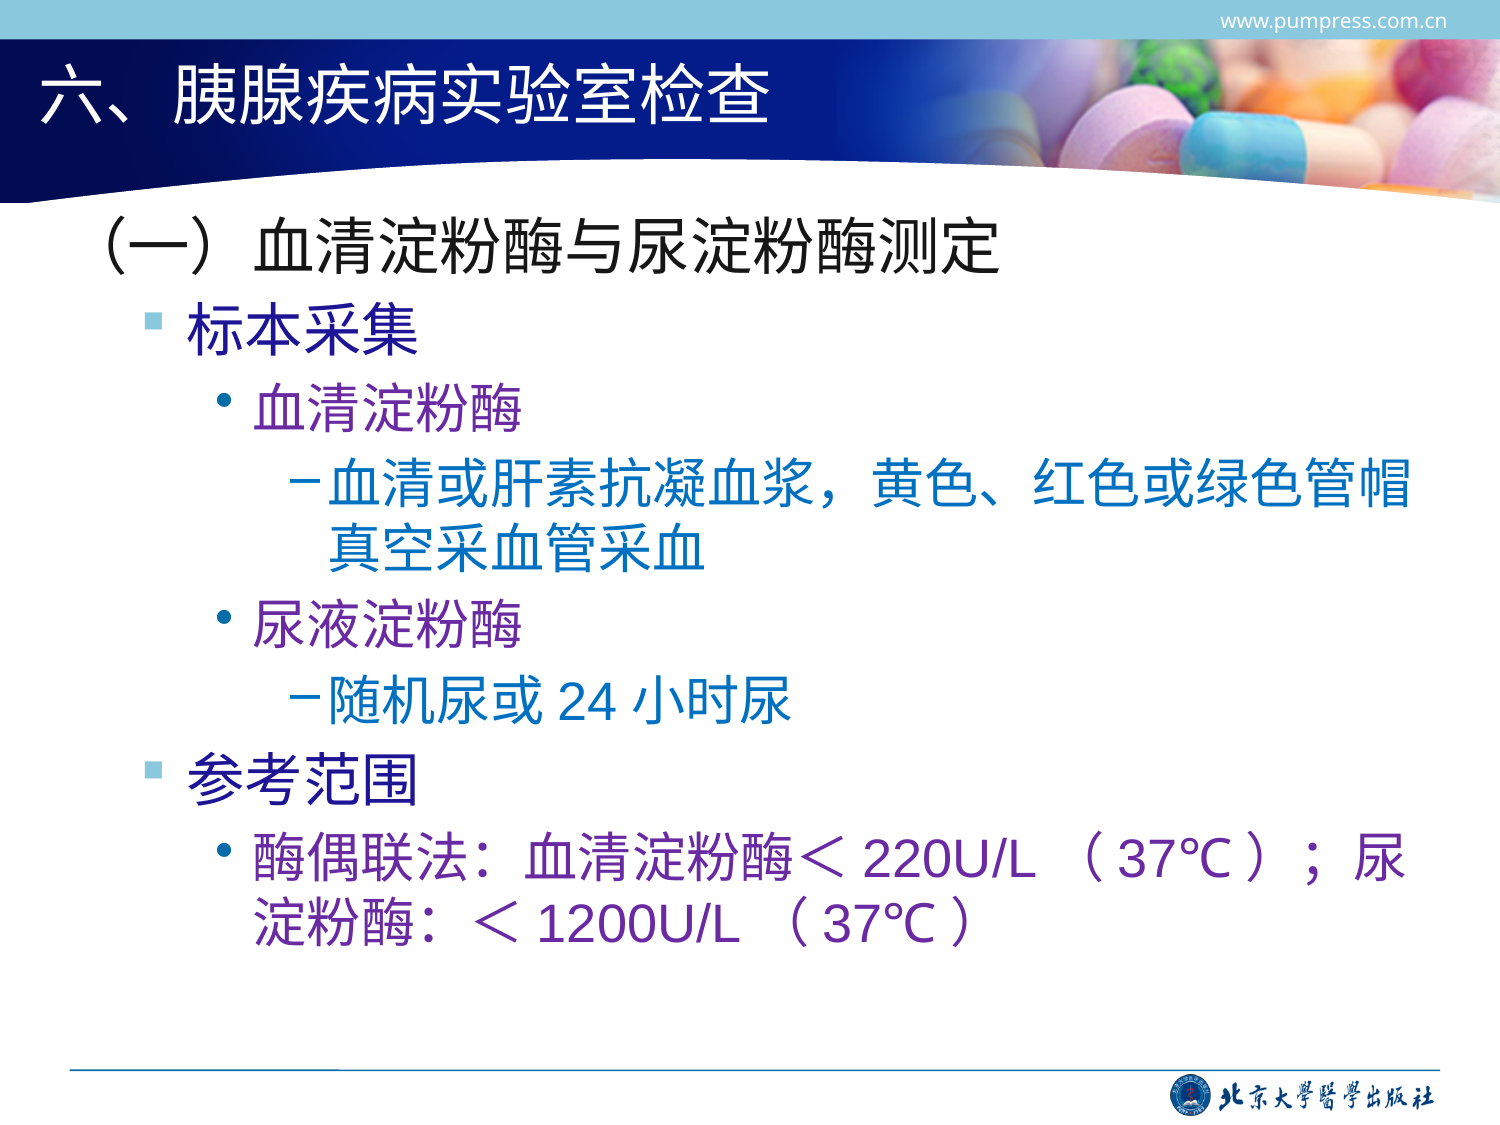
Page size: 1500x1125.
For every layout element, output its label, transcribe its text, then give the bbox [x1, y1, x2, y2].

slide_number www.pumpress.com.cn [1024, 0, 1463, 38]
picture [0, 40, 1500, 203]
title 六、胰腺疾病实验室检查 [23, 46, 1349, 140]
picture [1170, 1074, 1436, 1118]
list （一）血清淀粉酶与尿淀粉酶测定 标本采集 血清淀粉酶 血清或肝素抗凝血浆，黄色、红色或绿色管帽真空采血管采血 尿液淀粉酶 随机尿或24小时尿 参考范围 酶偶联法：血清淀粉酶＜220U/L（37℃）；尿淀粉酶：＜1200U/L（37℃） [49, 198, 1463, 1026]
